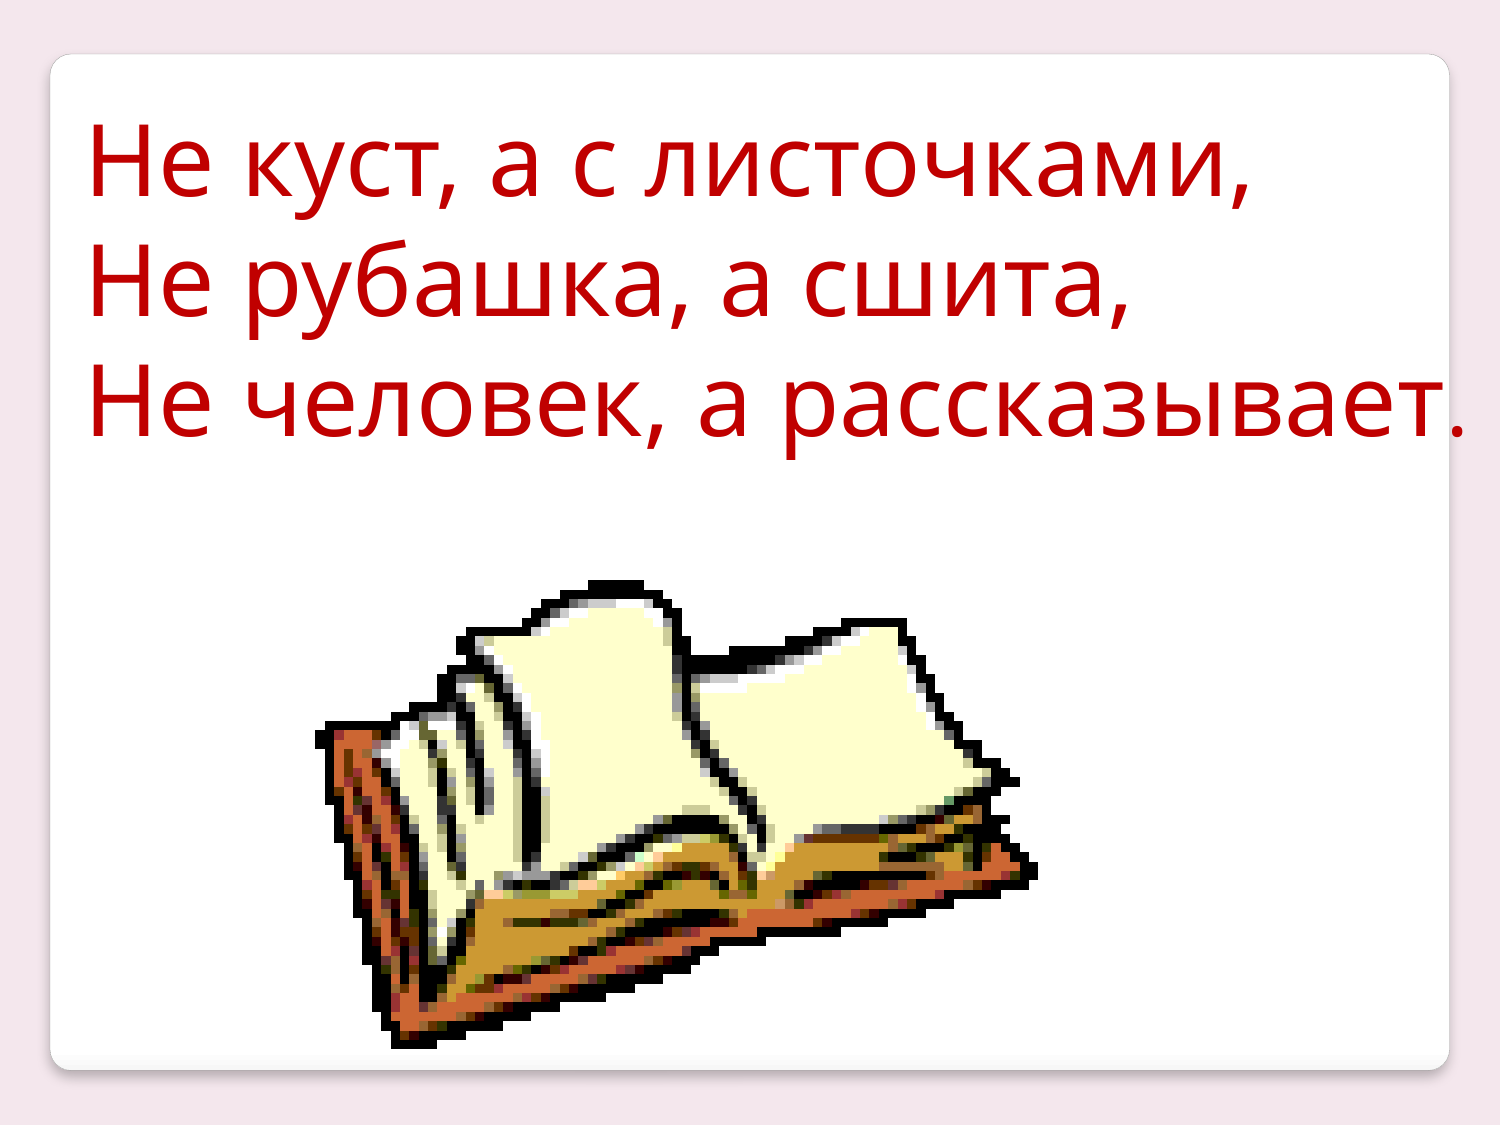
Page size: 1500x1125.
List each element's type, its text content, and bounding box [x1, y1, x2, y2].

text_box Не куст, а с листочками, Не рубашка, а сшита, Не человек, а рассказывает. [70, 89, 1500, 464]
picture [269, 468, 1067, 1079]
